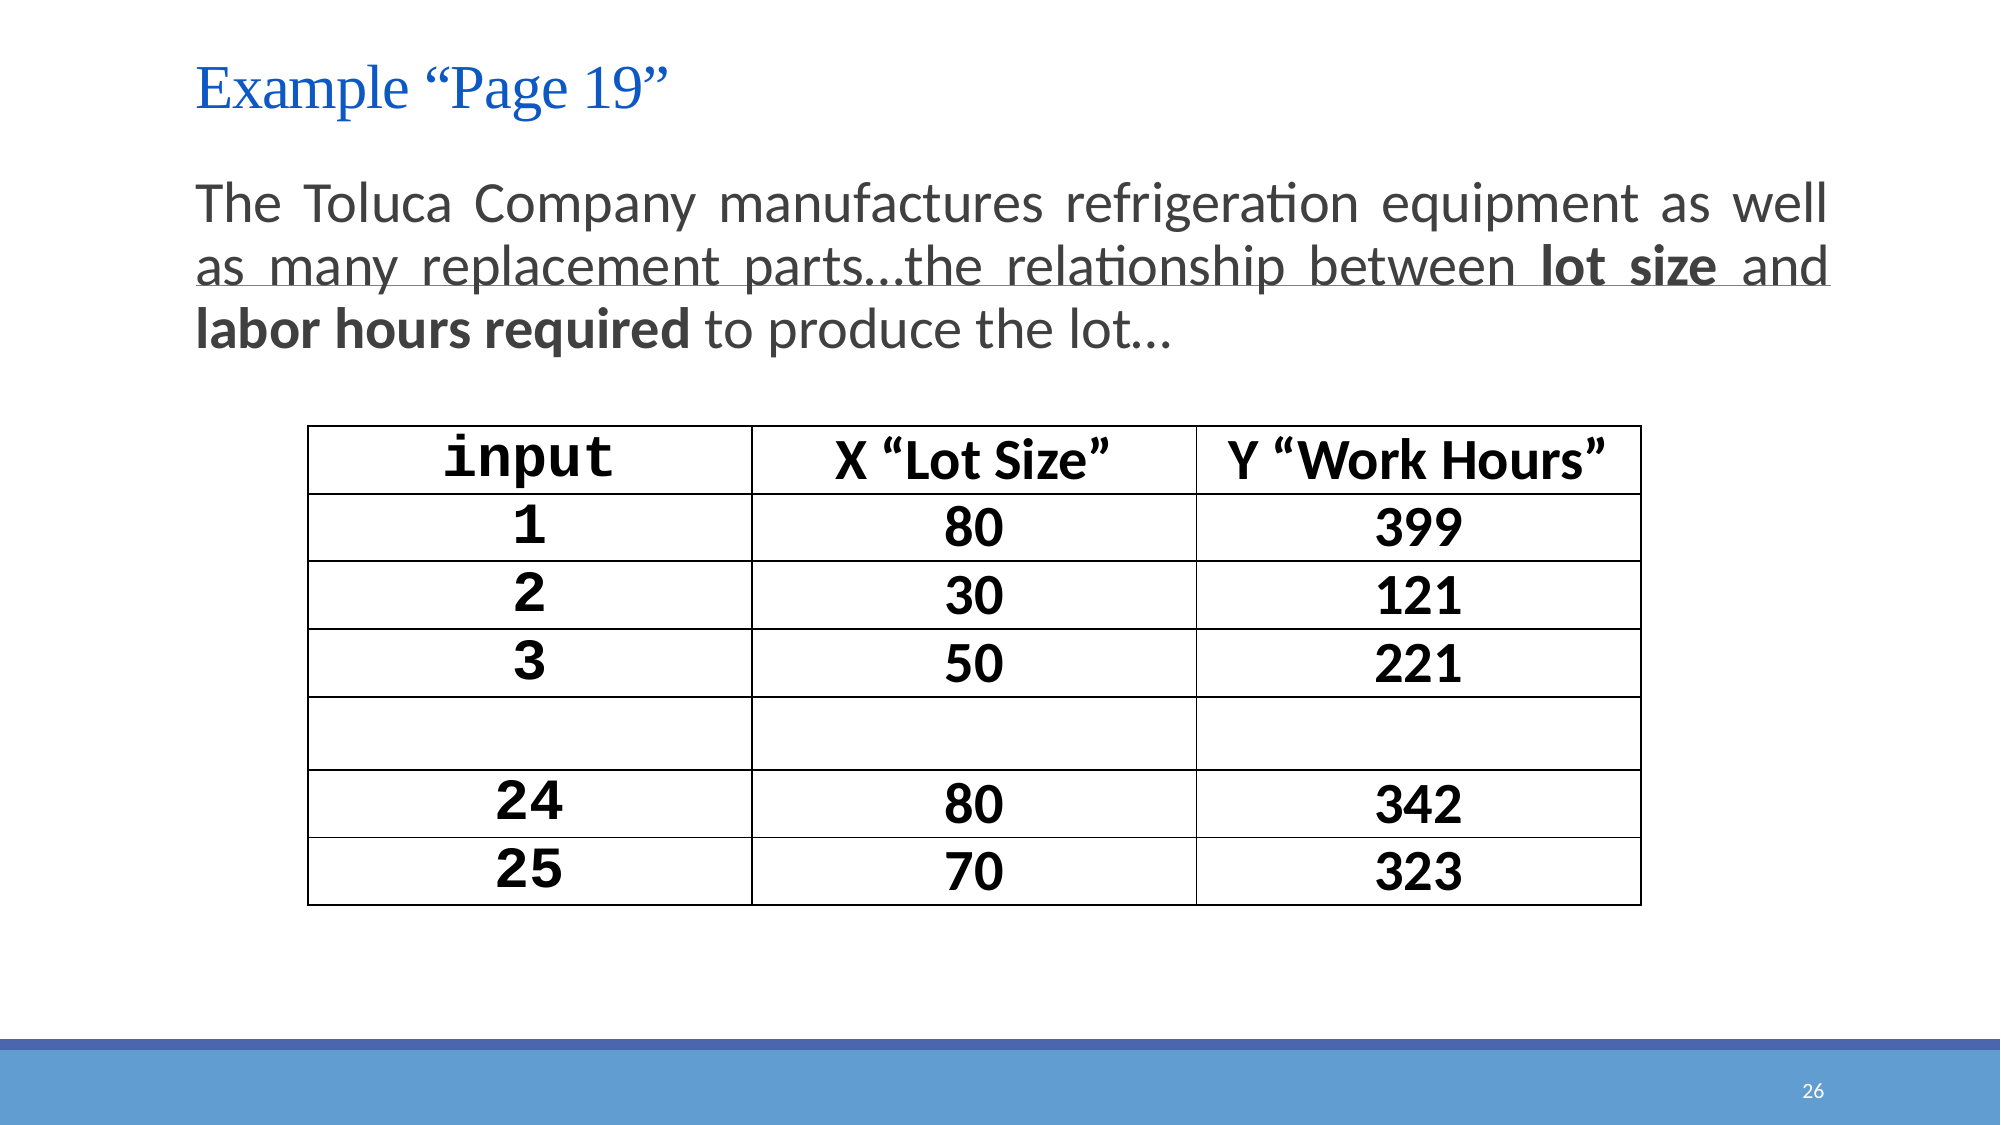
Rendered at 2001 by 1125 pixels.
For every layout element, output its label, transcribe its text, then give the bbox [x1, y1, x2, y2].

slide_number 26 [1624, 1059, 1840, 1120]
list The Toluca Company manufactures refrigeration equipment as well as many replacement parts…the relationship between lot size and labor hours required to produce the lot… [180, 164, 1830, 963]
title Example “Page 19” [180, 47, 1830, 129]
